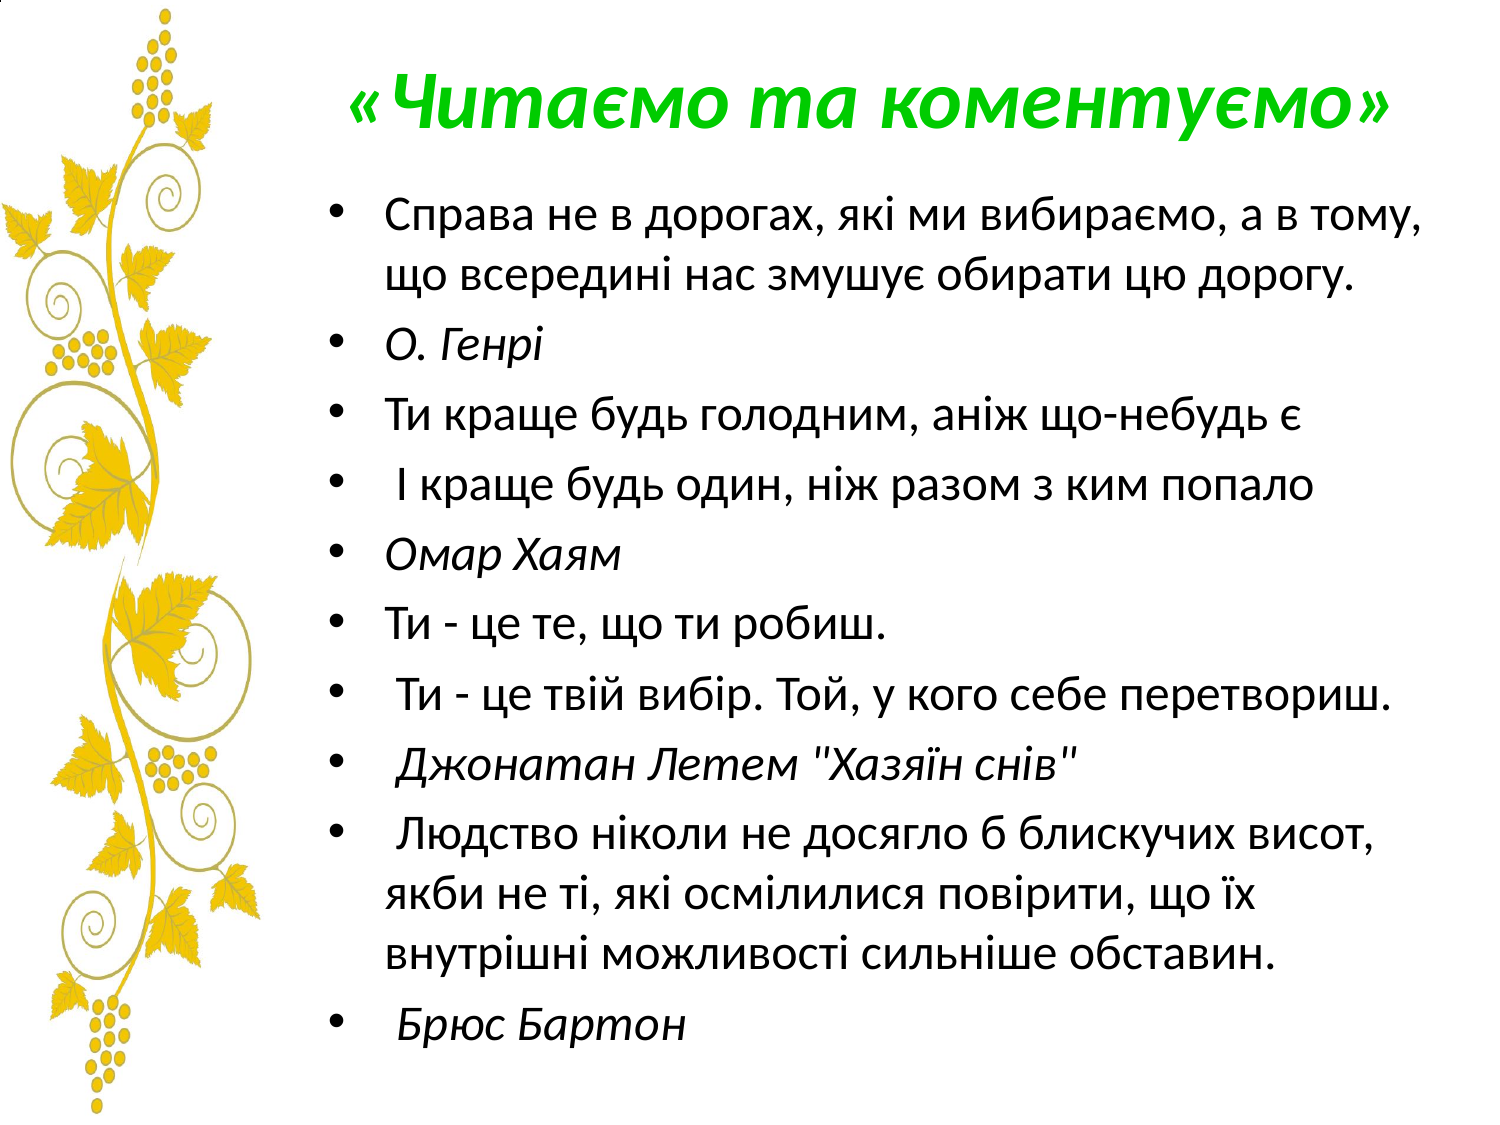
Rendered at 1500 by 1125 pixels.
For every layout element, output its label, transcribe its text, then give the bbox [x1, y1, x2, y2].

title «Читаємо та коментуємо» [301, 31, 1461, 159]
list Справа не в дорогах, які ми вибираємо, а в тому, що всередині нас змушує обирати цю дорогу. О. Генрі Ти краще будь голодним, аніж що-небудь є І краще будь один, ніж разом з ким попало Омар Хаям Ти - це те, що ти робиш. Ти - це твій вибір. Той, у кого себе перетвориш. Джонатан Летем "Хазяїн снів" Людство ніколи не досягло б блискучих висот, якби не ті, які осмілилися повірити, що їх внутрішні можливості сильніше обставин. Брюс Бартон [312, 172, 1447, 1094]
picture [0, 0, 266, 1125]
